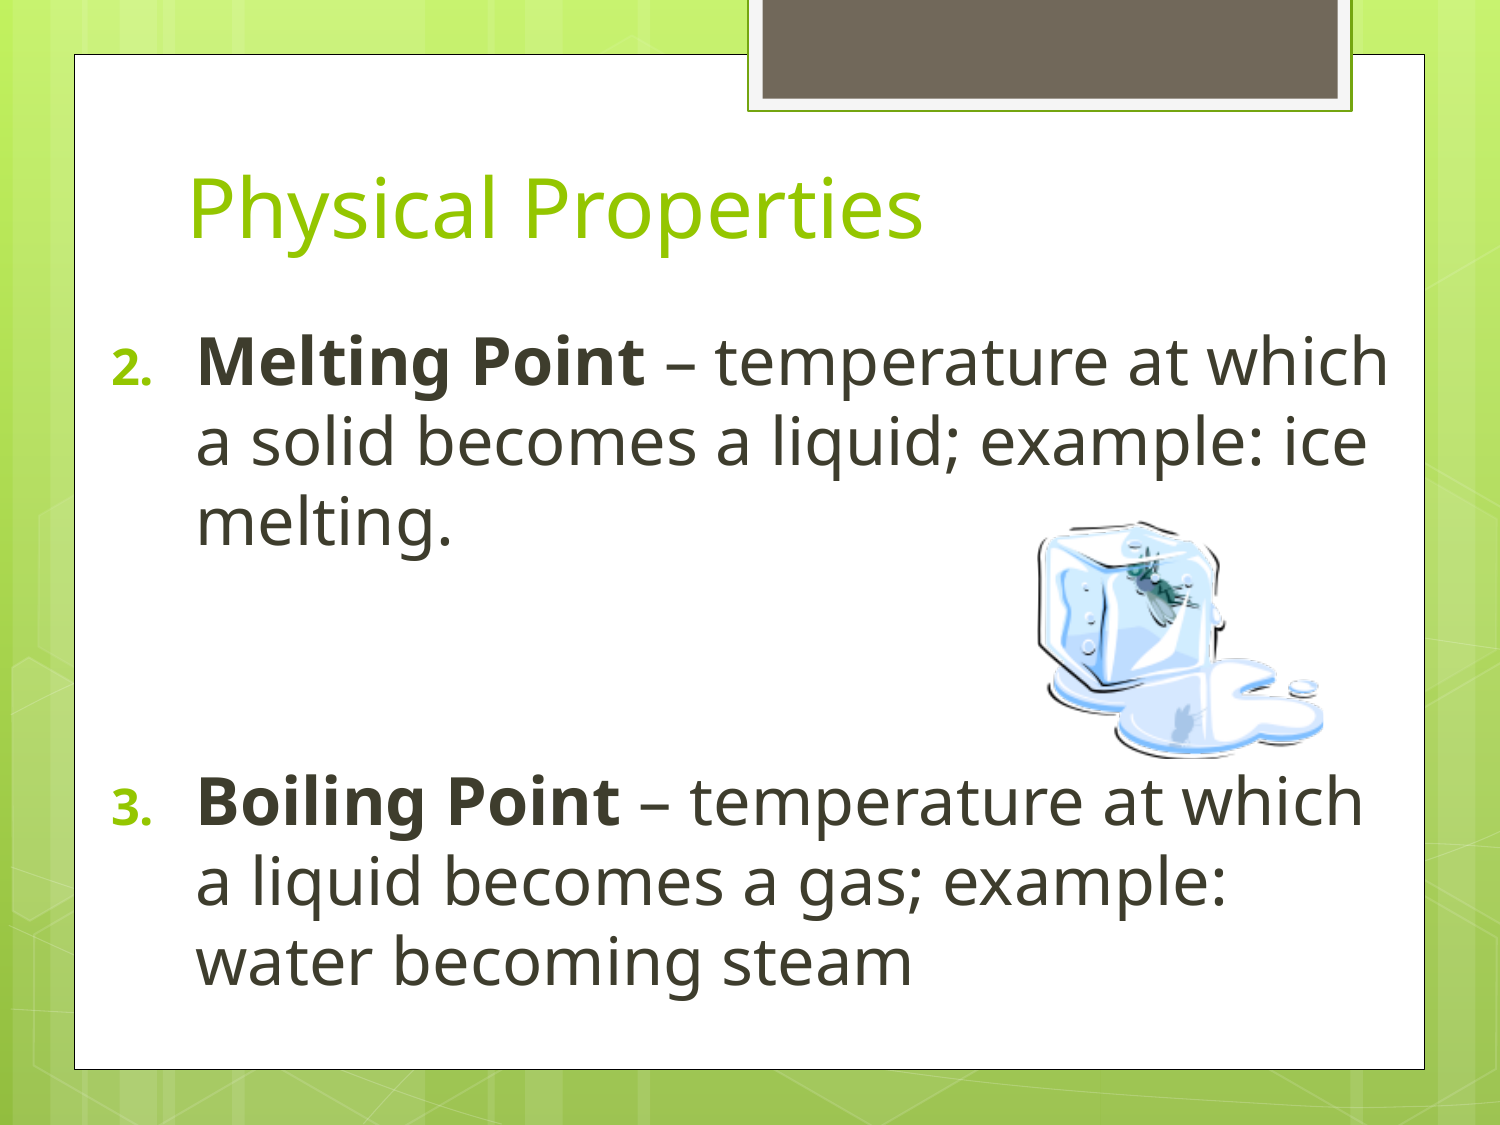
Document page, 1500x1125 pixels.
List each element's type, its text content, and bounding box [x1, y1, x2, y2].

picture [1036, 519, 1324, 759]
title Physical Properties [171, 74, 1324, 263]
list Melting Point – temperature at which a solid becomes a liquid; example: ice melting. Boiling Point – temperature at which a liquid becomes a gas; example: water becoming steam [95, 311, 1412, 888]
